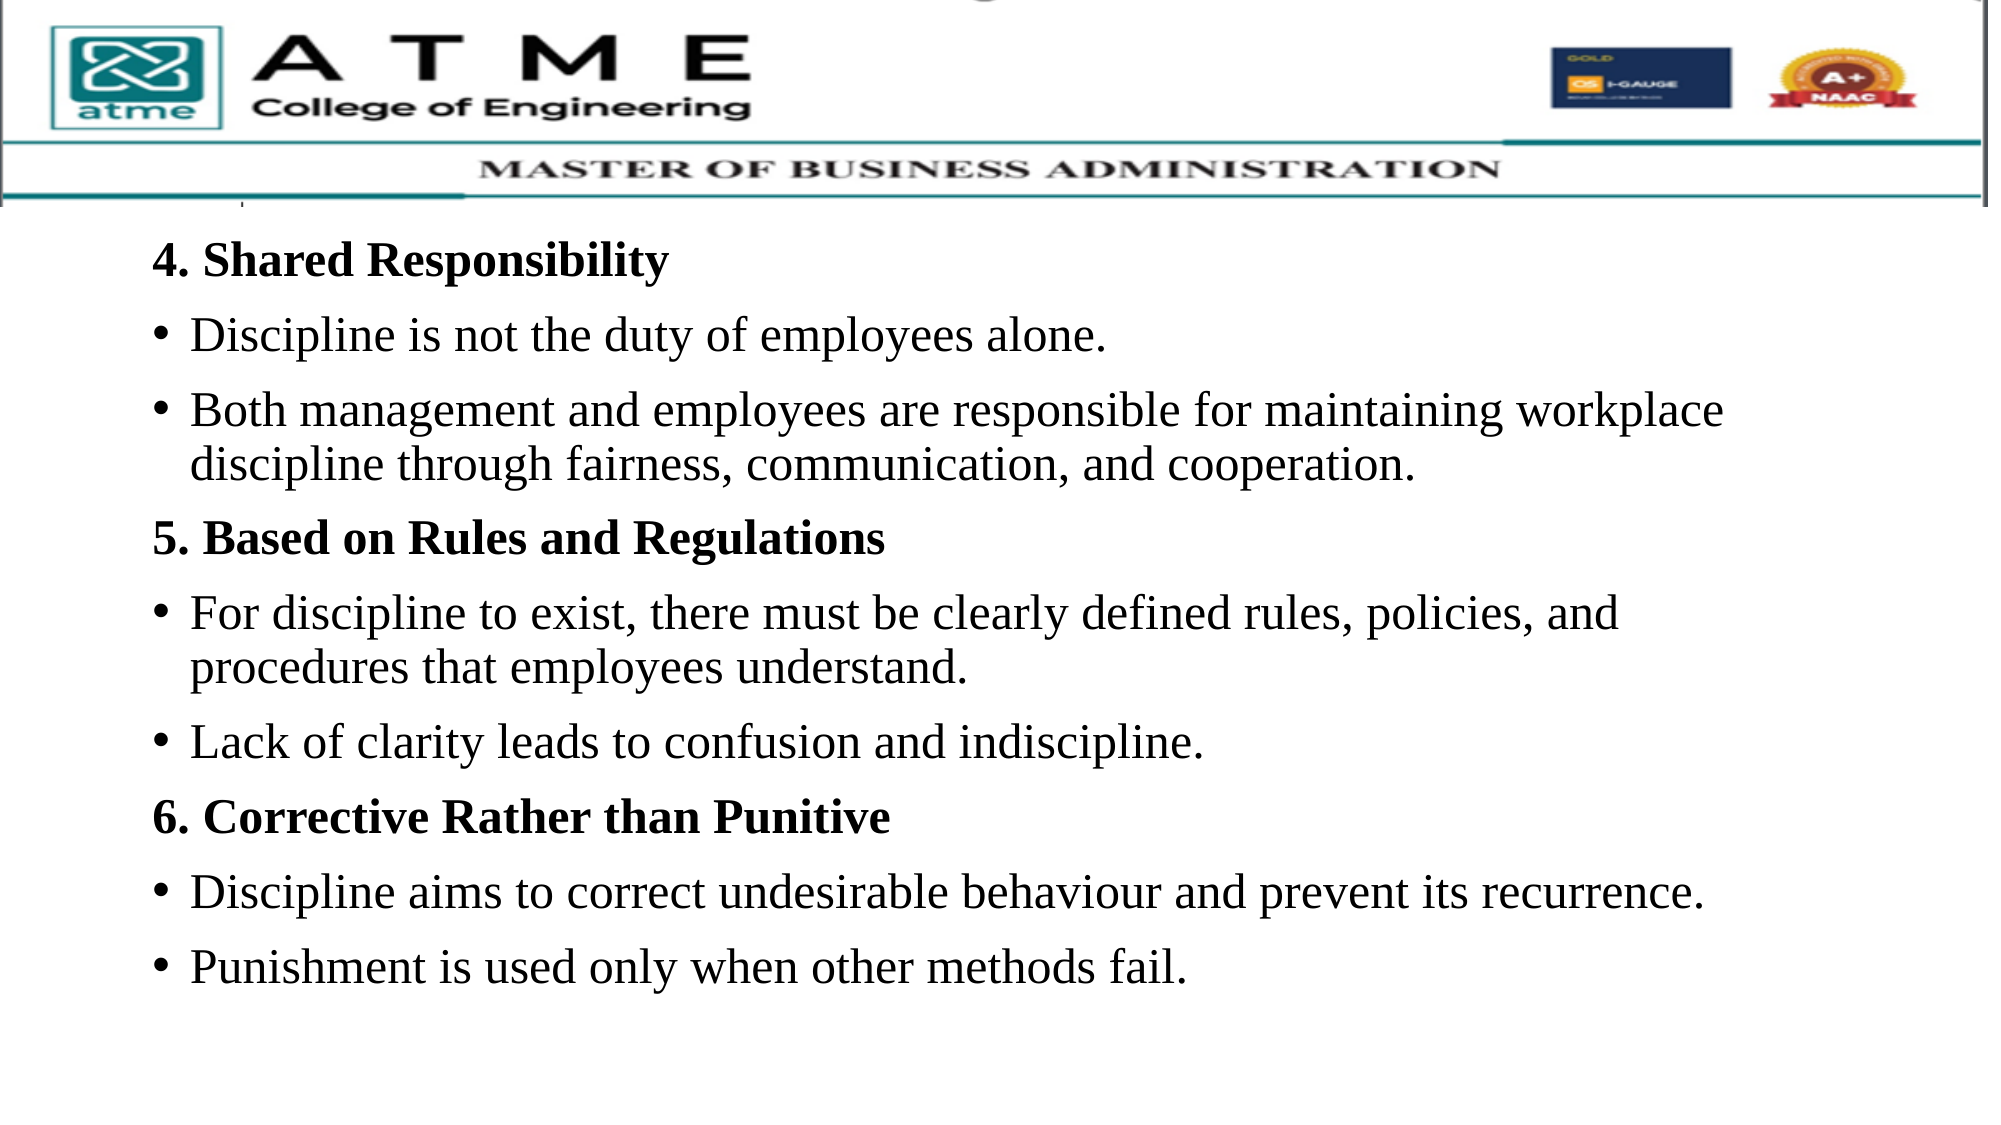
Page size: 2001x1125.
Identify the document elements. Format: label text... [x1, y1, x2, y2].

list 4. Shared Responsibility Discipline is not the duty of employees alone. Both management and employees are responsible for maintaining workplace discipline through fairness, communication, and cooperation. 5. Based on Rules and Regulations For discipline to exist, there must be clearly defined rules, policies, and procedures that employees understand. Lack of clarity leads to confusion and indiscipline. 6. Corrective Rather than Punitive Discipline aims to correct undesirable behaviour and prevent its recurrence. Punishment is used only when other methods fail. [137, 225, 1863, 1059]
picture [0, 0, 1988, 207]
